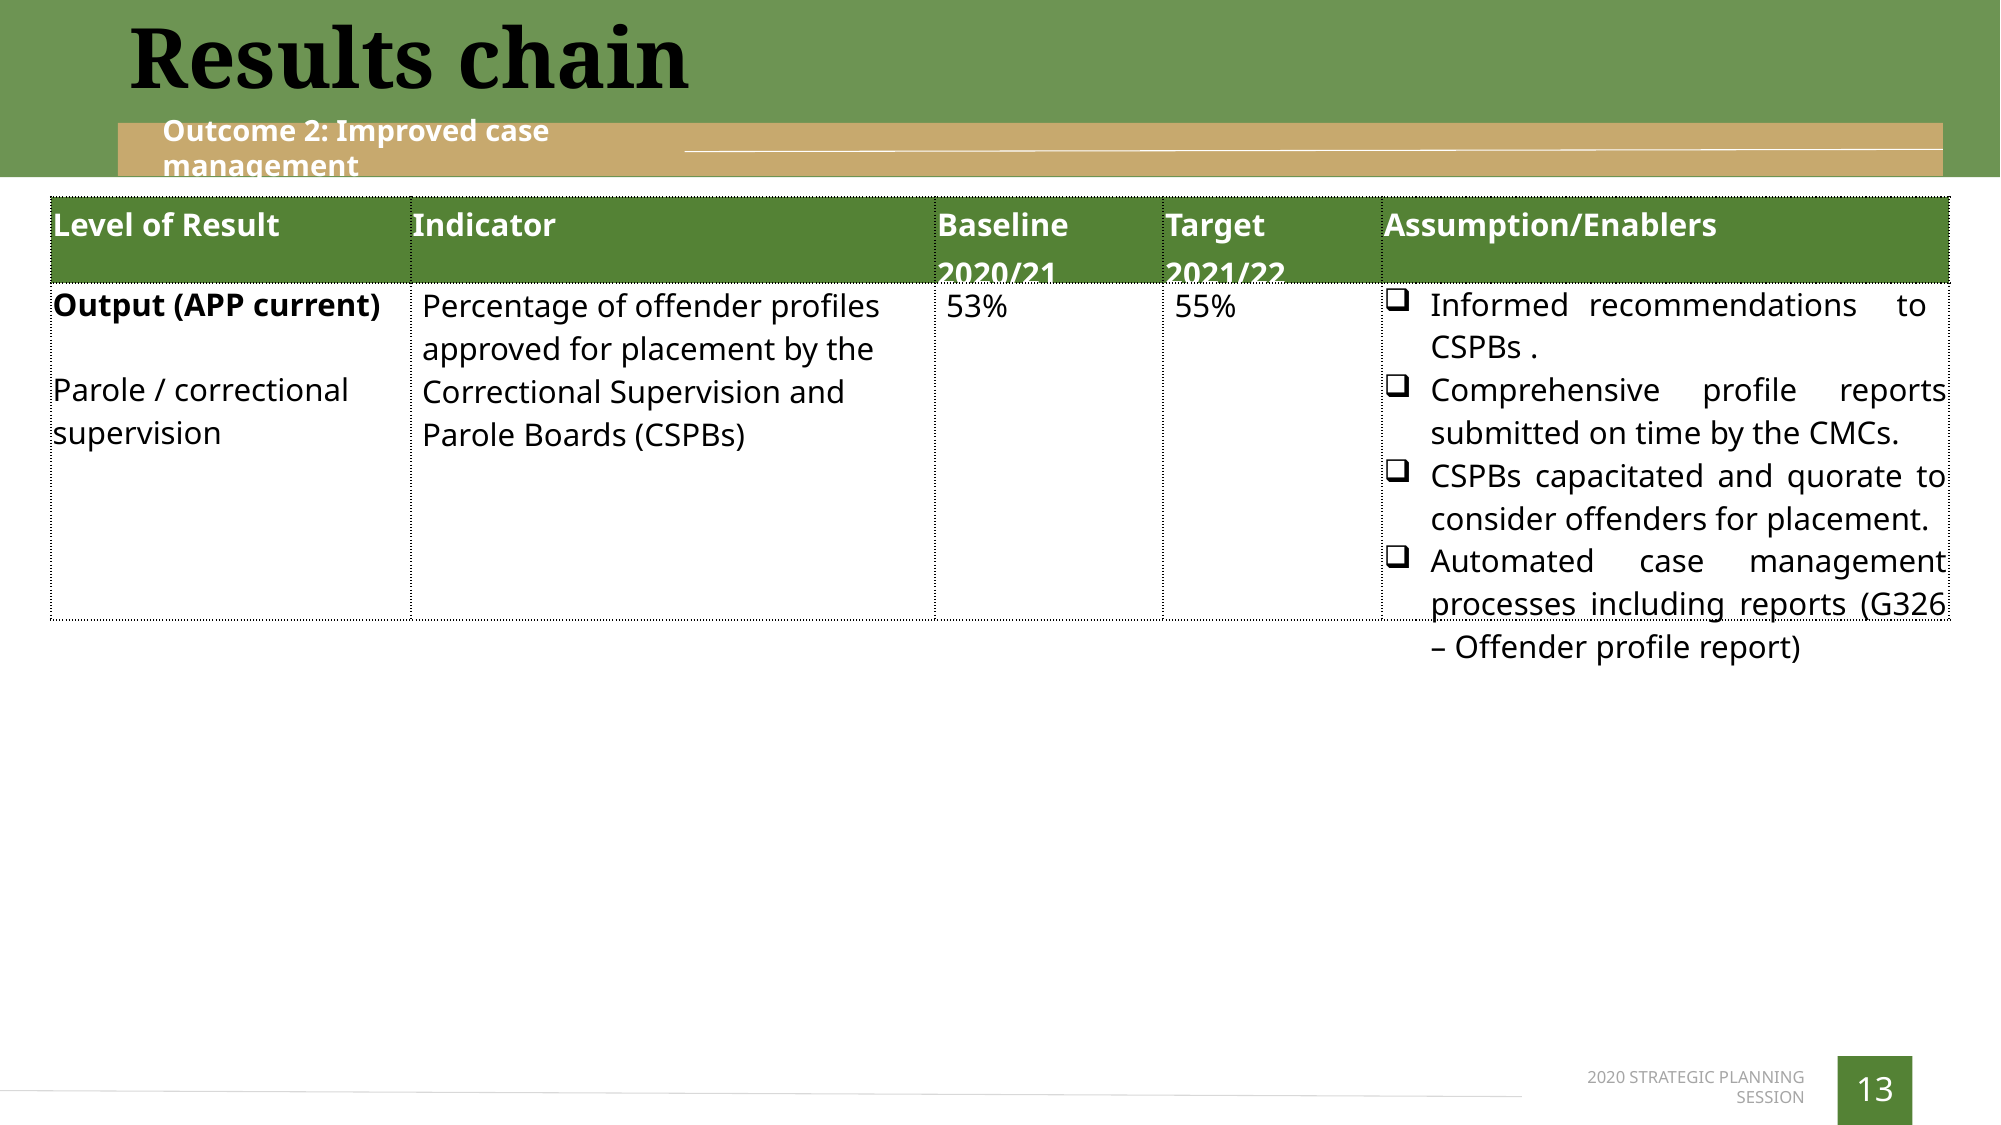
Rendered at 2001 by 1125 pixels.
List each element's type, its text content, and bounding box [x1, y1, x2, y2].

table_header Baseline 2020/21 [935, 197, 1163, 283]
table_cell 55% [1163, 283, 1382, 620]
text_box Outcome 2: Improved case management [162, 112, 685, 183]
table_header Target 2021/22 [1163, 197, 1382, 283]
table_header Assumption/Enablers [1382, 197, 1949, 283]
title Results chain [114, 17, 1888, 106]
table_cell 53% [935, 283, 1163, 620]
table_cell Informed recommendations to CSPBs . Comprehensive profile reports submitted on time by the CMCs. CSPBs capacitated and quorate to consider offenders for placement. Automated case management processes including reports (G326 – Offender profile report) [1382, 283, 1949, 620]
table_header Level of Result [51, 197, 411, 283]
table_cell Output (APP current) Parole / correctional supervision [51, 283, 411, 620]
table_header Indicator [411, 197, 935, 283]
table_cell Percentage of offender profiles approved for placement by the Correctional Supervision and Parole Boards (CSPBs) [411, 283, 935, 620]
